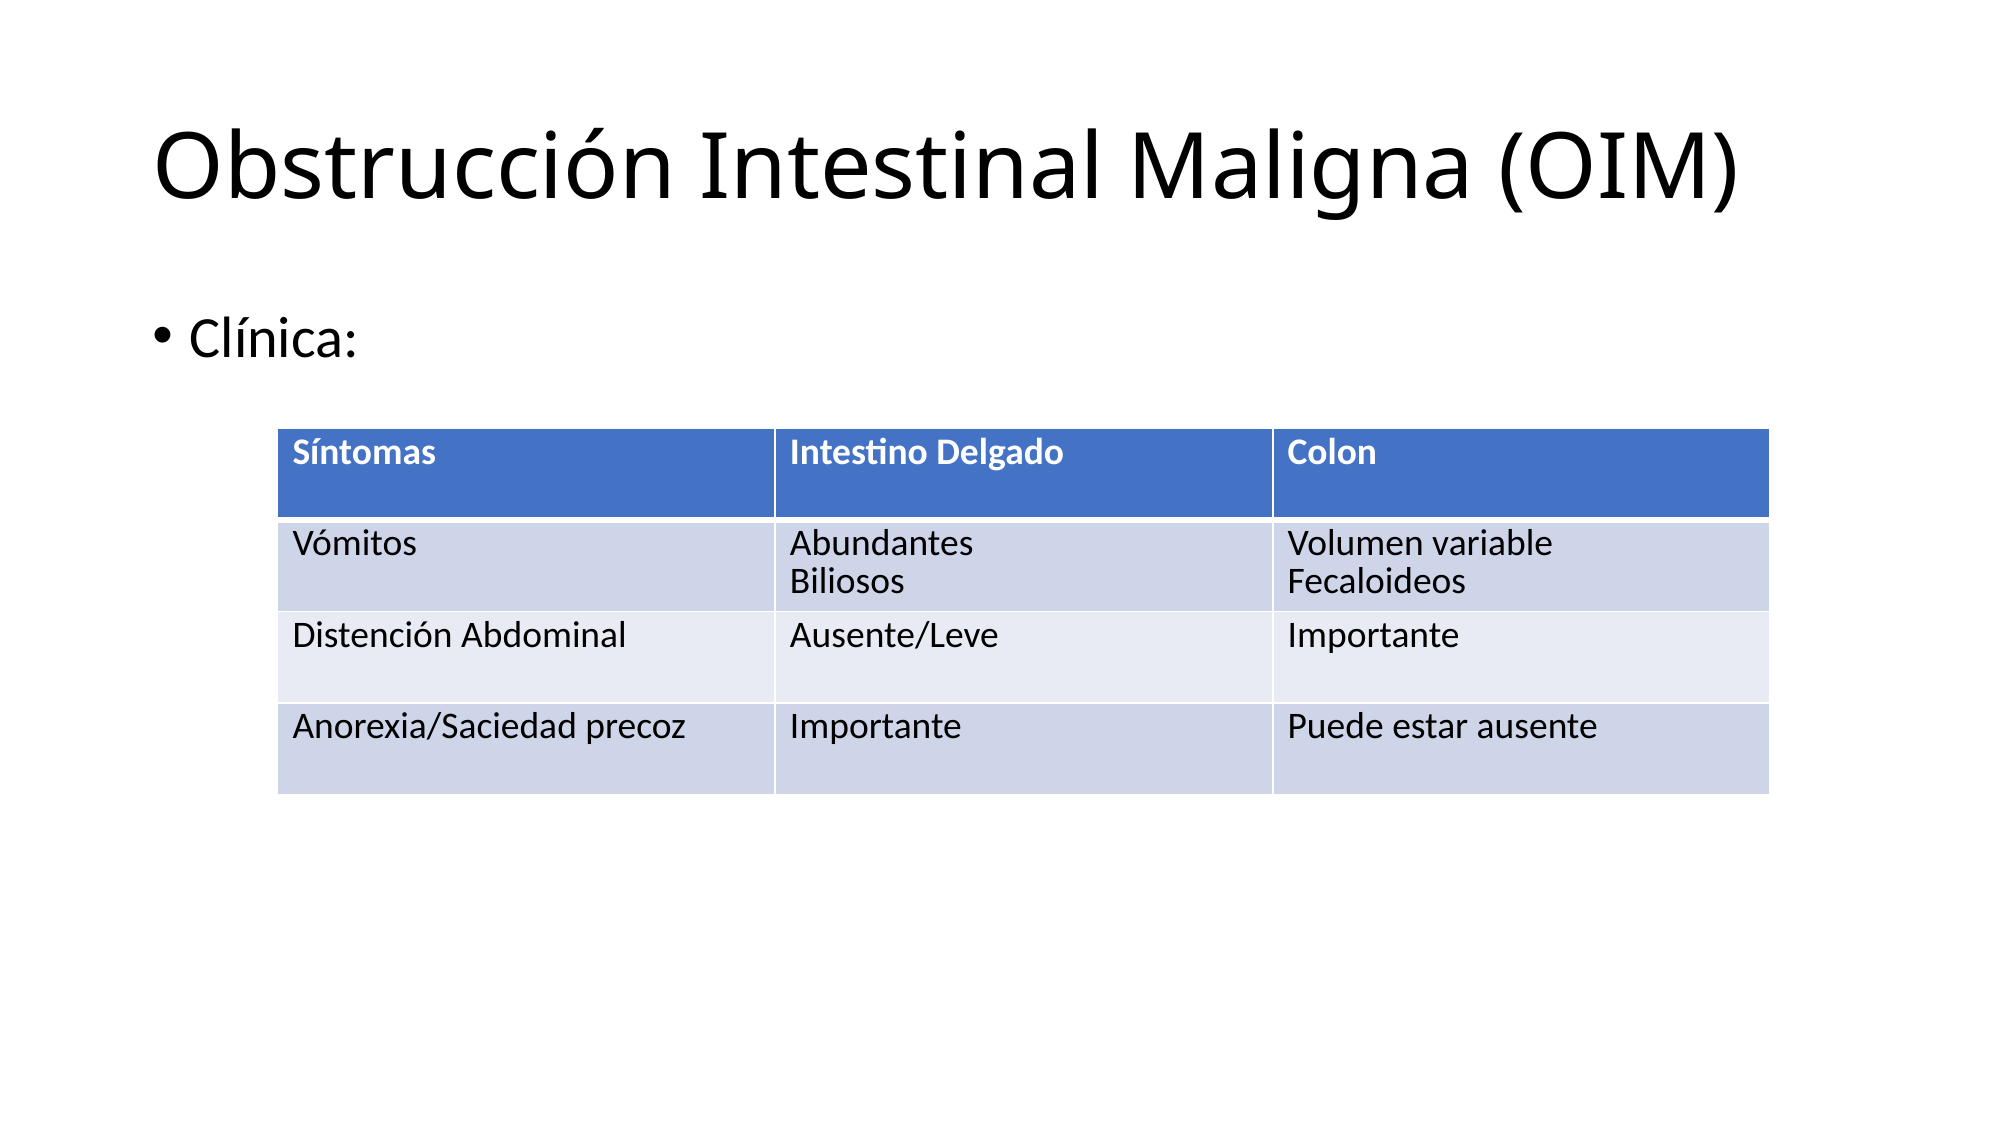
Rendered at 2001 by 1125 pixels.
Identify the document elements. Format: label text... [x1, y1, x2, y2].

table_cell Importante [1274, 612, 1769, 702]
table_cell Volumen variable Fecaloideos [1274, 523, 1769, 611]
table_cell Ausente/Leve [776, 612, 1272, 702]
title Obstrucción Intestinal Maligna (OIM) [137, 59, 1863, 278]
table_header Intestino Delgado [776, 429, 1272, 517]
table_header Colon [1274, 429, 1769, 517]
list Clínica: [137, 299, 1863, 1014]
table_cell Importante [776, 704, 1272, 794]
table_cell Abundantes Biliosos [776, 523, 1272, 611]
table_cell Anorexia/Saciedad precoz [278, 704, 774, 794]
table_cell Puede estar ausente [1274, 704, 1769, 794]
table_cell Distención Abdominal [278, 612, 774, 702]
table_cell Vómitos [278, 523, 774, 611]
table_header Síntomas [278, 429, 774, 517]
